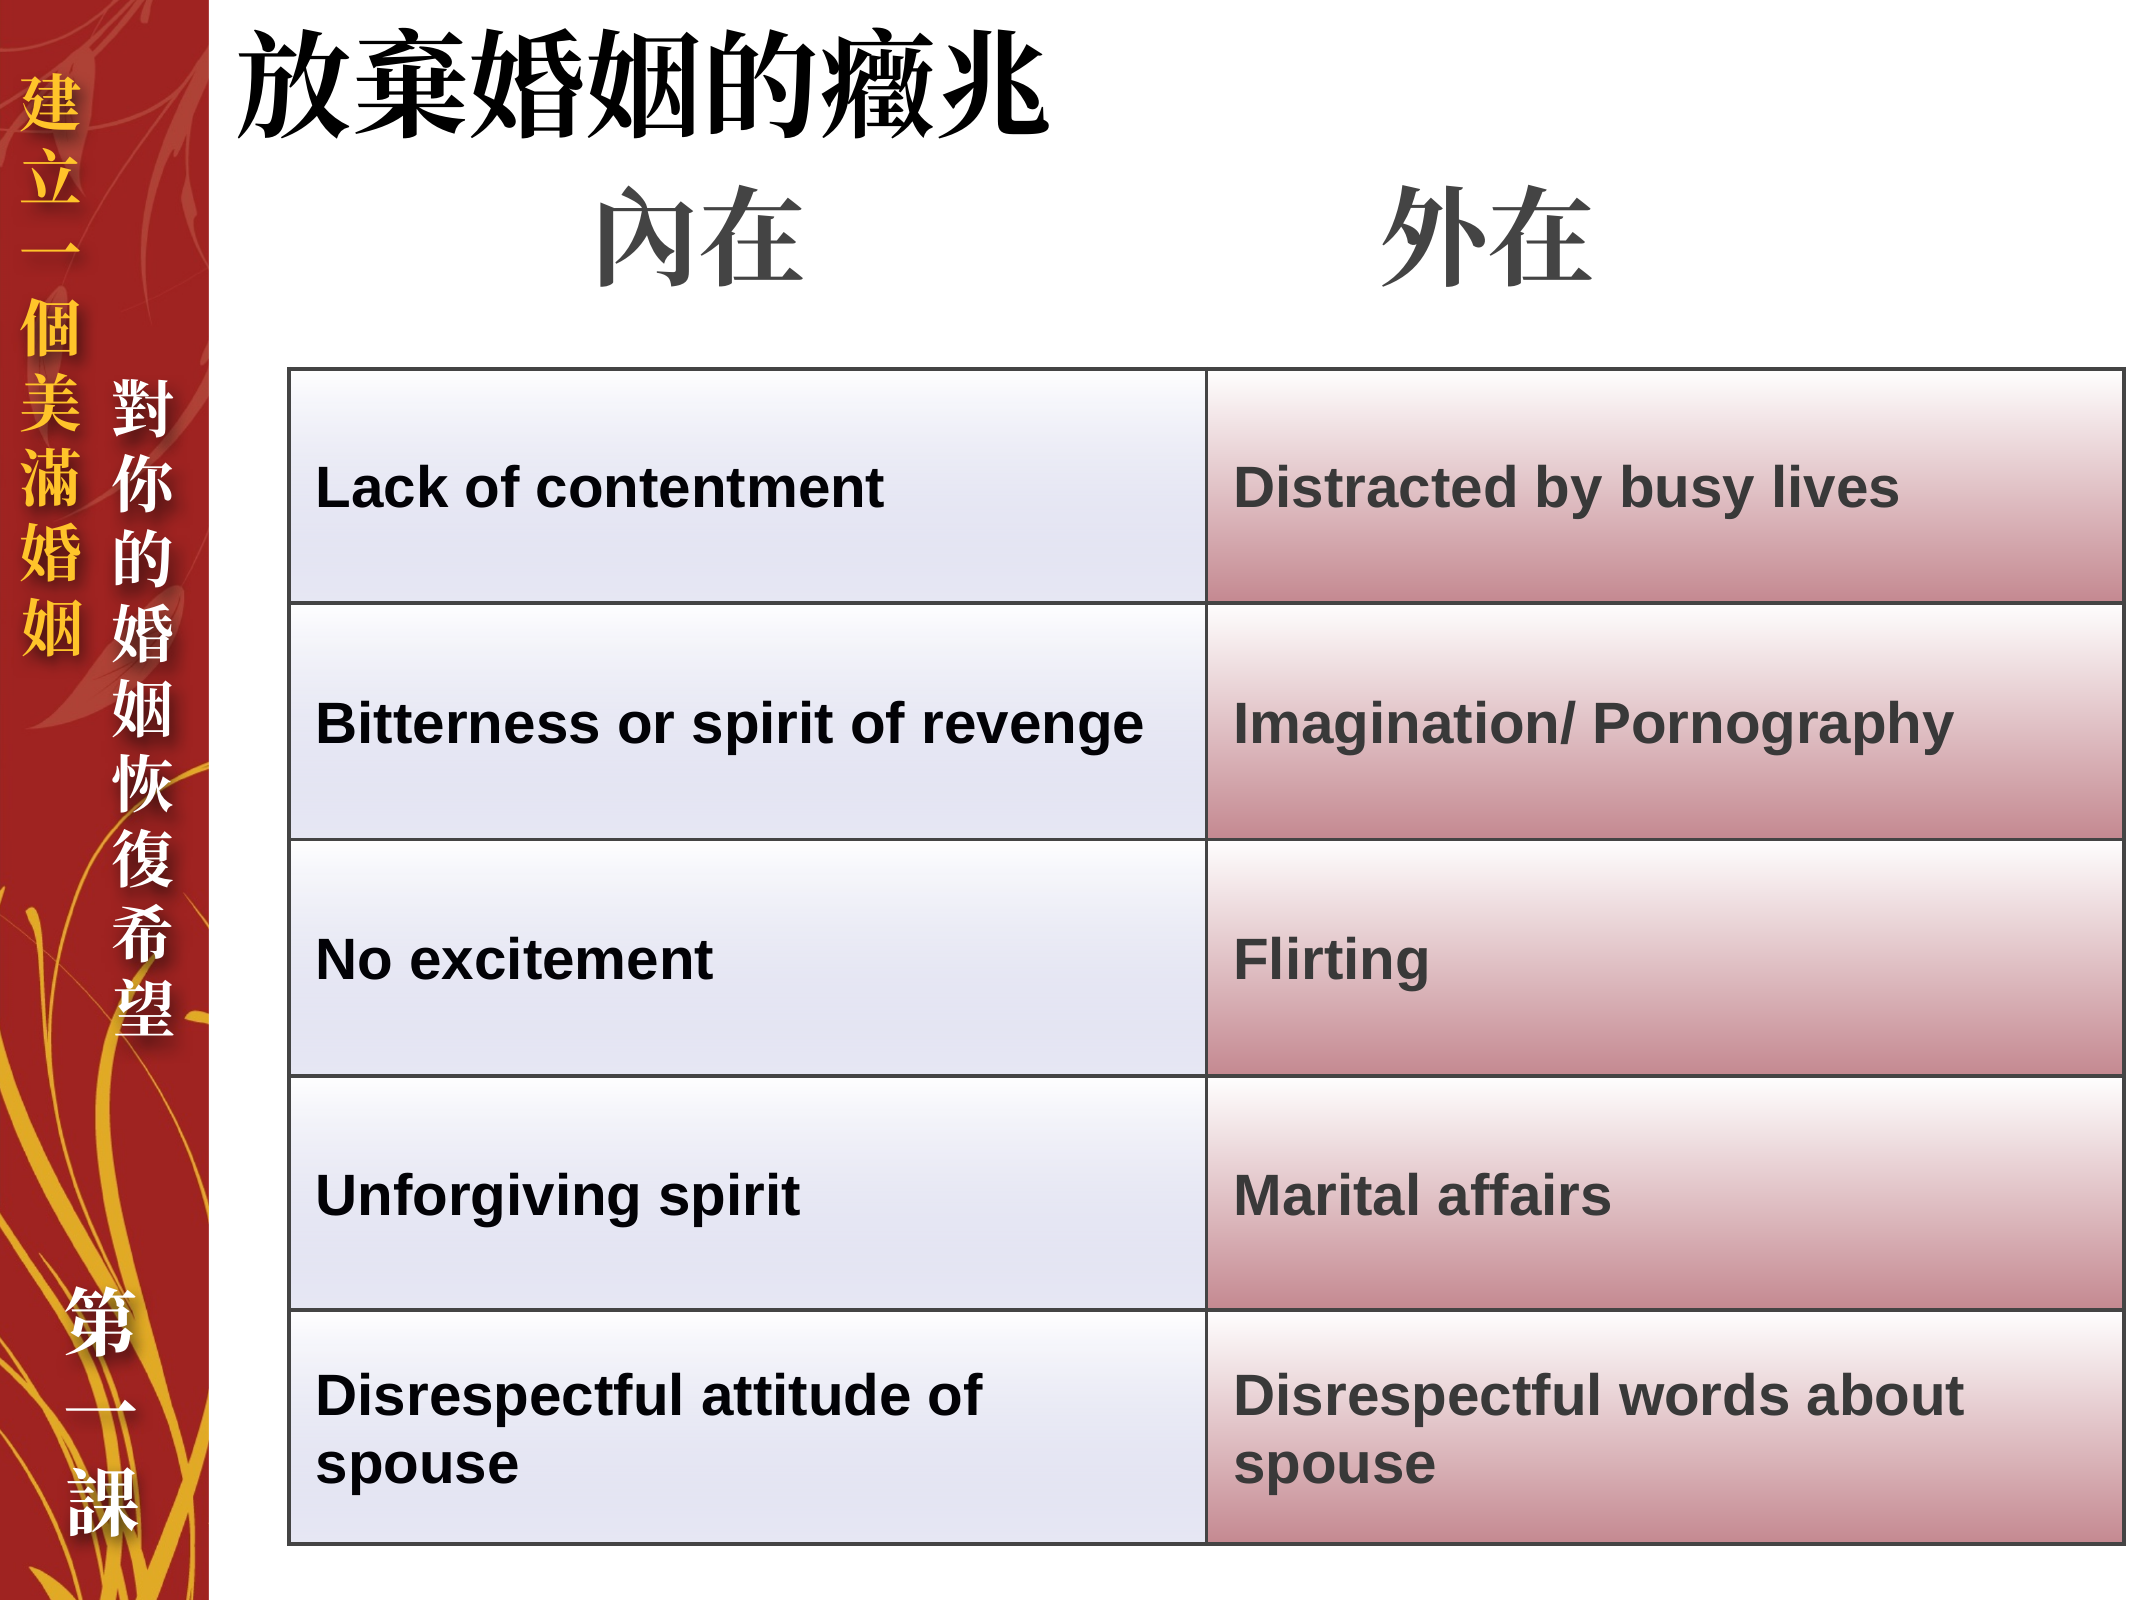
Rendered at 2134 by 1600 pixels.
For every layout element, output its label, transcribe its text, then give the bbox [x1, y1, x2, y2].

table_cell Imagination/ Pornography [1208, 605, 2122, 838]
table_cell Flirting [1208, 841, 2122, 1074]
table_cell Bitterness or spirit of revenge [291, 605, 1205, 838]
table_header Lack of contentment [291, 371, 1205, 601]
table_header Distracted by busy lives [1208, 371, 2122, 601]
table_cell No excitement [291, 841, 1205, 1074]
text_box 外在 [1371, 161, 1605, 308]
picture [0, 0, 208, 1600]
table_cell Disrespectful words about spouse [1208, 1312, 2122, 1542]
table_cell Unforgiving spirit [291, 1078, 1205, 1308]
table_cell Marital affairs [1208, 1078, 2122, 1308]
title 放棄婚姻的癥兆 [234, 11, 2023, 214]
text_box 內在 [317, 161, 1081, 308]
table_cell Disrespectful attitude of spouse [291, 1312, 1205, 1542]
